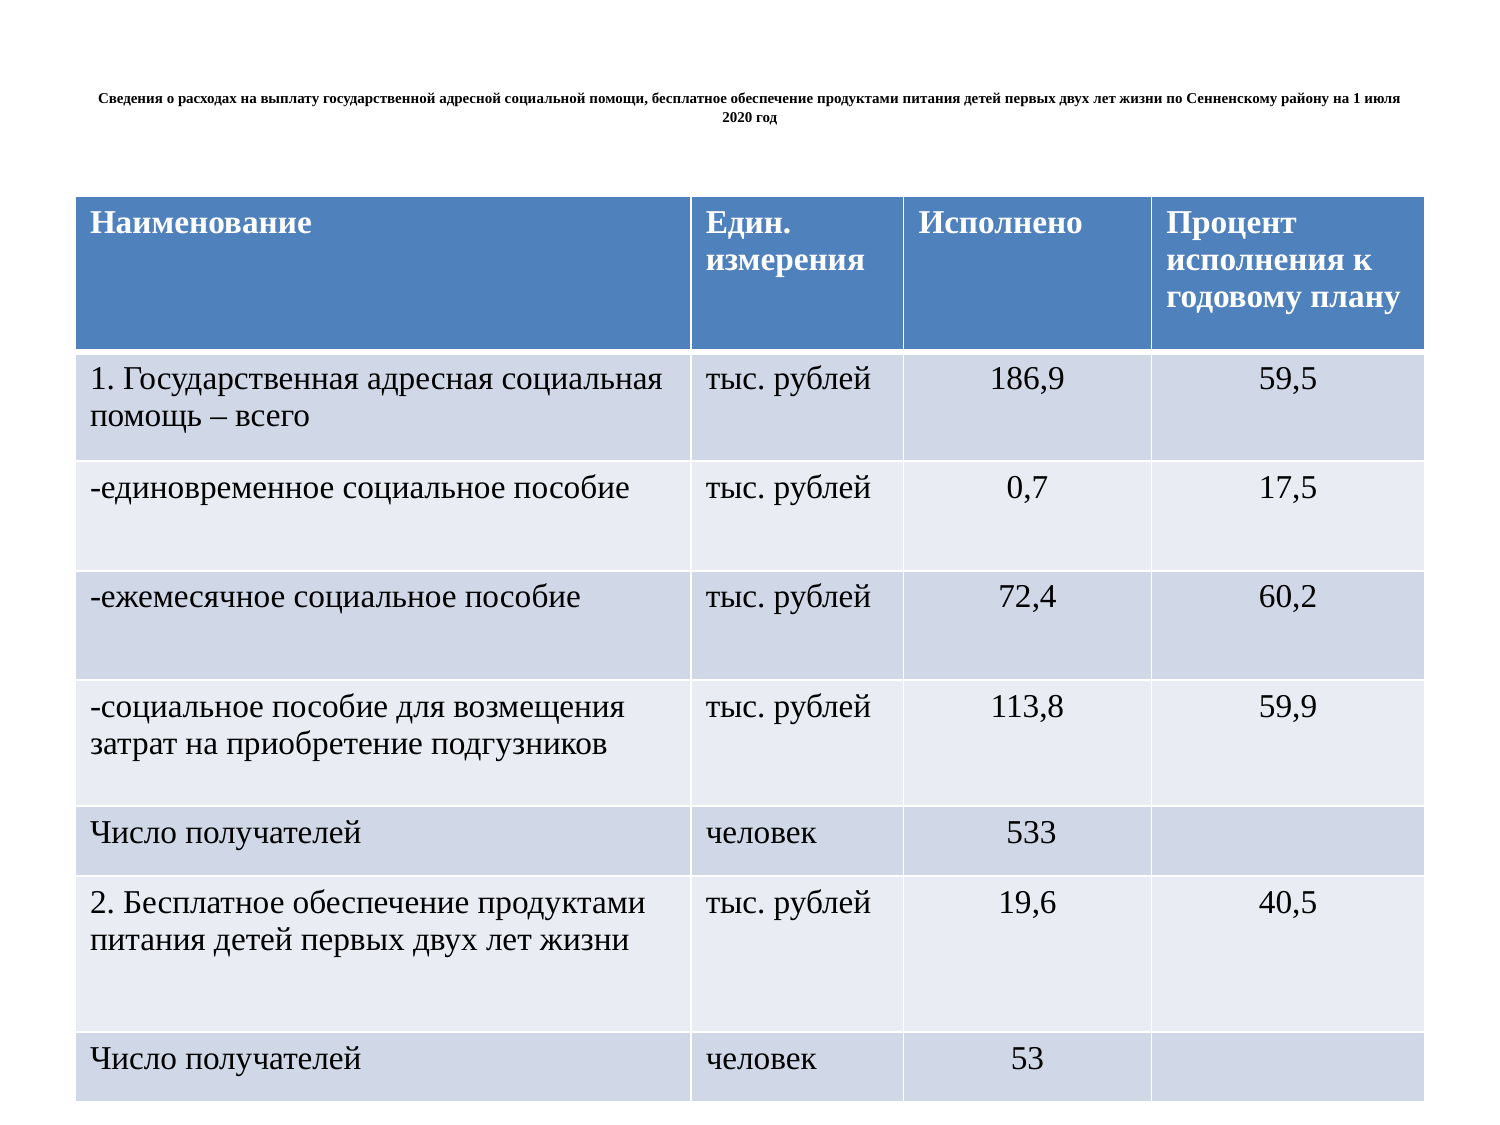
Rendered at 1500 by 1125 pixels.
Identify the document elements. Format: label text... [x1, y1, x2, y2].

table_cell [1152, 807, 1424, 875]
table_cell тыс. рублей [692, 462, 903, 570]
title Сведения о расходах на выплату государственной адресной социальной помощи, бесплатное обеспечение продуктами питания детей первых двух лет жизни по Сенненскому району на 1 июля 2020 год [75, 45, 1425, 173]
table_cell -социальное пособие для возмещения затрат на приобретение подгузников [76, 681, 690, 805]
table_cell 72,4 [904, 572, 1151, 679]
table_header Наименование [76, 197, 690, 349]
table_cell 1. Государственная адресная социальная помощь – всего [76, 355, 690, 460]
table_header Исполнено [904, 197, 1151, 349]
table_cell тыс. рублей [692, 681, 903, 805]
table_cell 113,8 [904, 681, 1151, 805]
table_header Процент исполнения к годовому плану [1152, 197, 1424, 349]
table_cell тыс. рублей [692, 355, 903, 460]
table_cell 19,6 [904, 877, 1151, 1031]
table_cell тыс. рублей [692, 572, 903, 679]
table_cell человек [692, 807, 903, 875]
table_cell 186,9 [904, 355, 1151, 460]
table_cell -ежемесячное социальное пособие [76, 572, 690, 679]
table_header Един. измерения [692, 197, 903, 349]
table_cell 59,5 [1152, 355, 1424, 460]
table_cell 60,2 [1152, 572, 1424, 679]
table_cell Число получателей [76, 1033, 690, 1101]
table_cell -единовременное социальное пособие [76, 462, 690, 570]
table_cell 17,5 [1152, 462, 1424, 570]
table_cell 0,7 [904, 462, 1151, 570]
table_cell [1152, 1033, 1424, 1101]
table_cell 53 [904, 1033, 1151, 1101]
table_cell тыс. рублей [692, 877, 903, 1031]
table_cell 59,9 [1152, 681, 1424, 805]
table_cell 533 [904, 807, 1151, 875]
table_cell человек [692, 1033, 903, 1101]
table_cell 40,5 [1152, 877, 1424, 1031]
table_cell Число получателей [76, 807, 690, 875]
table_cell 2. Бесплатное обеспечение продуктами питания детей первых двух лет жизни [76, 877, 690, 1031]
